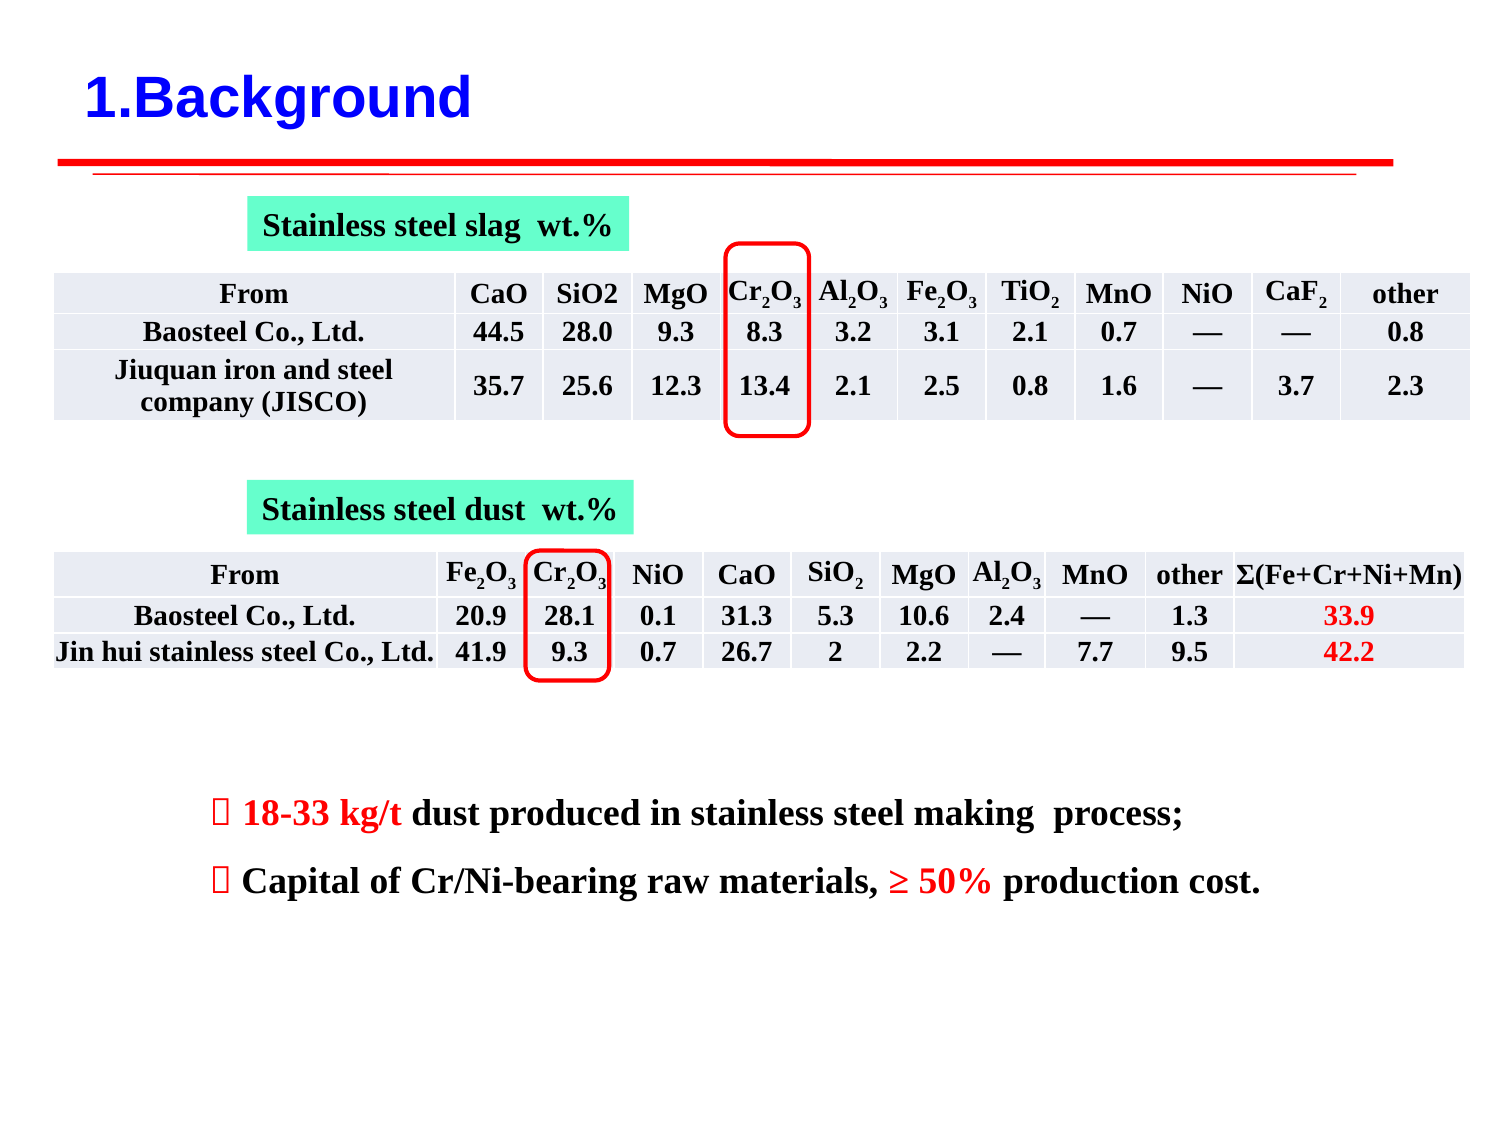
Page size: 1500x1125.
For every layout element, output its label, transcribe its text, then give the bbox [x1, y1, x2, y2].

table_cell 35.7 [456, 350, 542, 420]
table_cell 41.9 [438, 634, 523, 668]
table_cell 3.1 [898, 314, 985, 349]
table_cell 20.9 [438, 598, 523, 632]
table_cell 0.7 [615, 634, 702, 668]
table_header CaF2 [1253, 273, 1340, 313]
table_header CaO [704, 552, 790, 596]
table_cell 7.7 [1046, 634, 1145, 668]
table_header Fe2O3 [438, 552, 525, 596]
table_header NiO [1164, 273, 1251, 313]
table_header MgO [633, 273, 720, 313]
table_header Cr2O3 [607, 552, 613, 596]
table_cell 10.6 [881, 598, 968, 632]
table_cell Jiuquan iron and steel company (JISCO) [54, 350, 454, 420]
text_box  18-33 kg/t dust produced in stainless steel making process;  Capital of Cr/Ni-bearing raw materials, ≥ 50% production cost. [194, 751, 1317, 909]
table_header MnO [1076, 273, 1162, 313]
table_header SiO2 [544, 273, 631, 313]
table_cell 2.1 [812, 350, 897, 420]
table_cell 2 [792, 634, 879, 668]
table_header MgO [881, 552, 968, 596]
table_header other [1341, 273, 1470, 313]
table_cell 2.3 [1341, 350, 1470, 420]
table_cell 2.5 [898, 350, 985, 420]
table_cell 26.7 [704, 634, 790, 668]
table_cell 12.3 [633, 350, 720, 420]
table_cell 3.2 [812, 314, 897, 349]
table_cell 44.5 [456, 314, 542, 349]
table_cell 2.1 [987, 314, 1074, 349]
table_cell 42.2 [1235, 634, 1464, 668]
table_header MnO [1046, 552, 1145, 596]
table_header NiO [615, 552, 702, 596]
table_cell 2.4 [969, 598, 1044, 632]
table_cell 0.7 [1076, 314, 1162, 349]
table_cell — [1046, 598, 1145, 632]
text_box [723, 241, 812, 439]
table_cell 5.3 [792, 598, 879, 632]
table_cell — [1253, 314, 1340, 349]
table_cell 0.8 [1341, 314, 1470, 349]
table_header SiO2 [792, 552, 879, 596]
table_header other [1146, 552, 1233, 596]
table_header From [54, 552, 436, 596]
table_cell 2.2 [881, 634, 968, 668]
table_cell — [969, 634, 1044, 668]
table_cell Jin hui stainless steel Co., Ltd. [54, 634, 436, 668]
table_cell 3.7 [1253, 350, 1340, 420]
text_box Stainless steel dust wt.% [246, 479, 634, 535]
text_box [523, 548, 612, 683]
table_cell 25.6 [544, 350, 631, 420]
table_cell 31.3 [704, 598, 790, 632]
table_header Σ(Fe+Cr+Ni+Mn) [1235, 552, 1464, 596]
table_header From [54, 273, 454, 313]
table_cell 9.5 [1146, 634, 1233, 668]
text_box Stainless steel slag wt.% [247, 196, 630, 251]
table_header Al2O3 [969, 552, 1044, 596]
table_cell Baosteel Co., Ltd. [54, 314, 454, 349]
table_cell 28.0 [544, 314, 631, 349]
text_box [57, 162, 1394, 175]
table_cell 0.1 [615, 598, 702, 632]
table_cell 1.6 [1076, 350, 1162, 420]
table_header CaO [456, 273, 542, 313]
table_header Al2O3 [812, 273, 897, 313]
table_header Fe2O3 [898, 273, 985, 313]
table_cell — [1164, 350, 1251, 420]
table_header TiO2 [987, 273, 1074, 313]
table_cell 33.9 [1235, 598, 1464, 632]
text_box 1.Background [70, 51, 1376, 137]
table_cell 9.3 [633, 314, 720, 349]
table_cell Baosteel Co., Ltd. [54, 598, 436, 632]
table_cell 0.8 [987, 350, 1074, 420]
table_cell — [1164, 314, 1251, 349]
table_cell 1.3 [1146, 598, 1233, 632]
